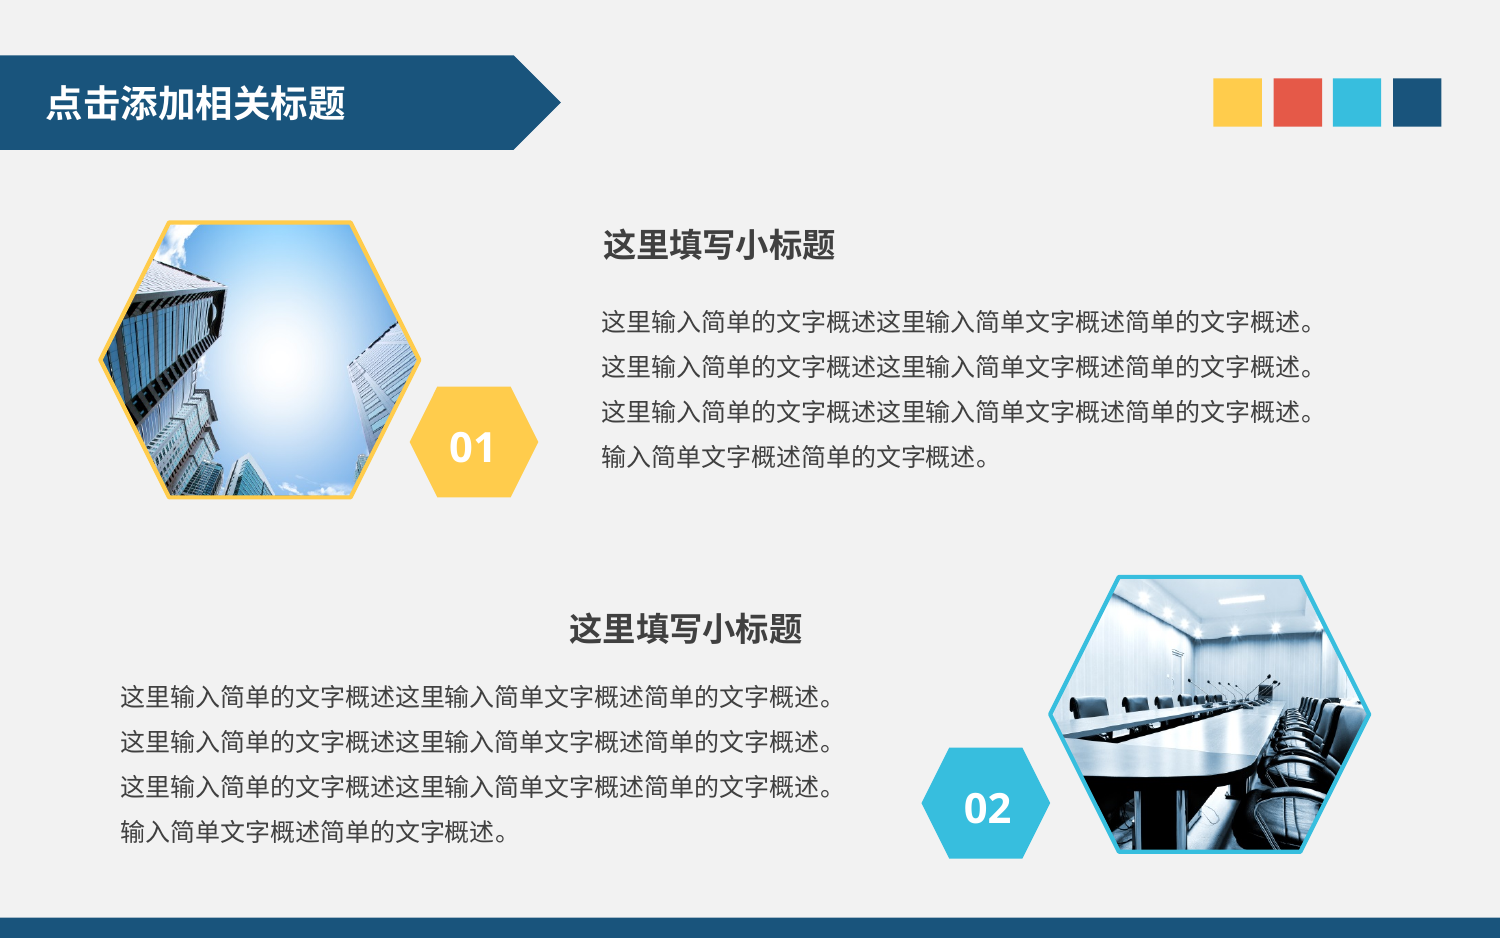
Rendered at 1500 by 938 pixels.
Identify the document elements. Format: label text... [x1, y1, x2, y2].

text_box [0, 53, 564, 152]
text_box 这里填写小标题 [583, 220, 967, 275]
text_box [1272, 76, 1324, 129]
text_box [1211, 76, 1264, 129]
text_box [1391, 76, 1444, 129]
text_box 01 [434, 413, 513, 479]
text_box [0, 915, 1500, 938]
text_box [1331, 76, 1383, 129]
text_box 这里填写小标题 [438, 604, 823, 658]
text_box 这里输入简单的文字概述这里输入简单文字概述简单的文字概述。 这里输入简单的文字概述这里输入简单文字概述简单的文字概述。 这里输入简单的文字概述这里输入简单文字概述简单的文字概述。 输入简单文字概述简单的文字概述。 [581, 281, 1376, 482]
text_box [1048, 574, 1372, 854]
text_box 点击添加相关标题 [31, 72, 361, 132]
text_box 这里输入简单的文字概述这里输入简单文字概述简单的文字概述。 这里输入简单的文字概述这里输入简单文字概述简单的文字概述。 这里输入简单的文字概述这里输入简单文字概述简单的文字概述。 输入简单文字概述简单的文字概述。 [100, 656, 895, 857]
text_box [919, 745, 1053, 861]
text_box 02 [948, 774, 1027, 840]
text_box [98, 220, 422, 500]
text_box [407, 384, 541, 500]
